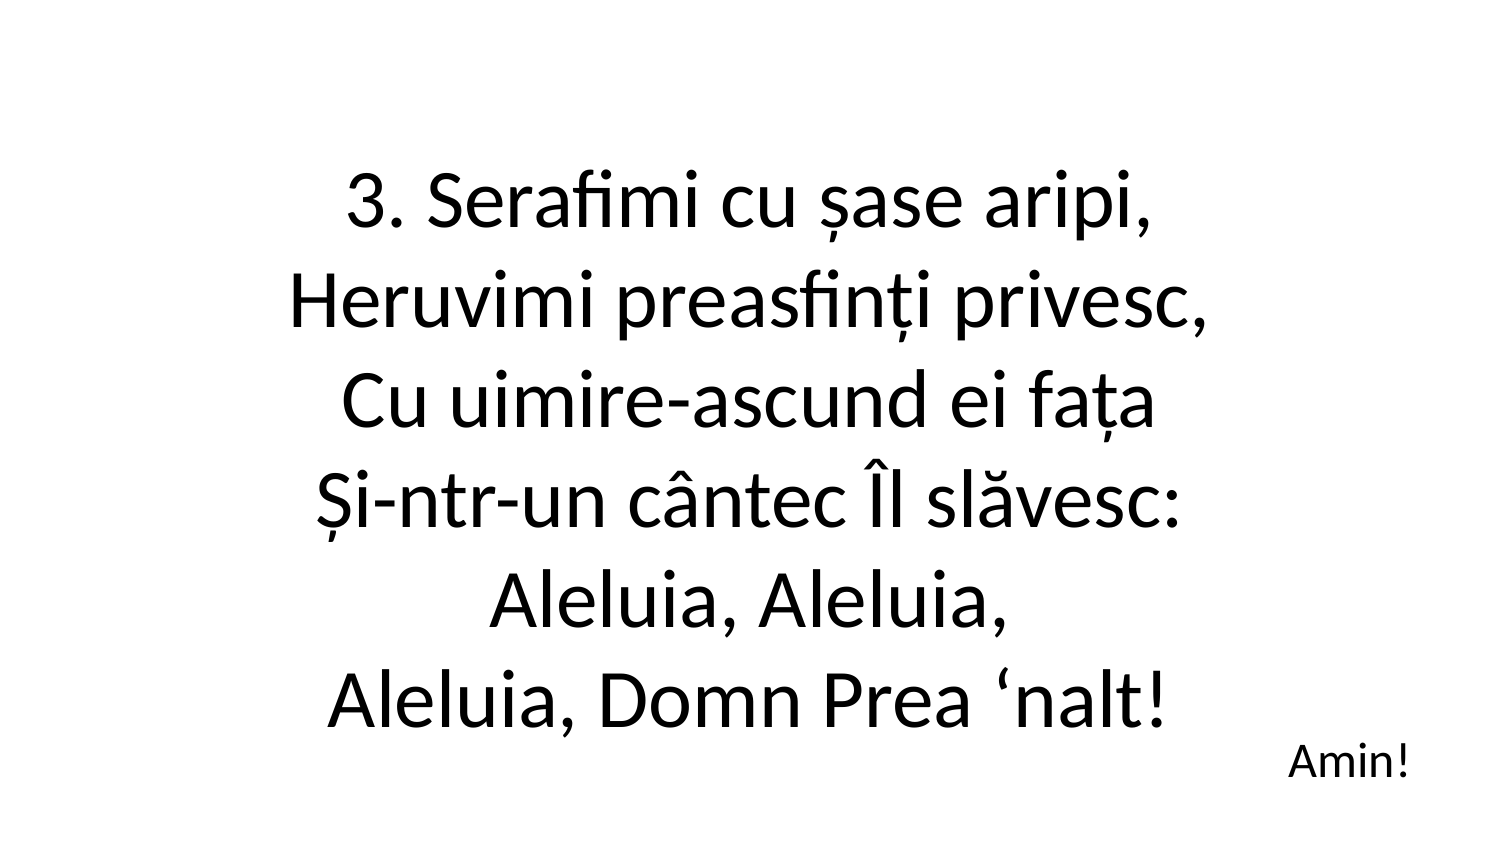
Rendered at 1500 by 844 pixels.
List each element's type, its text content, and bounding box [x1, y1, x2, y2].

text_box Amin! [1273, 674, 1427, 795]
text_box 3. Serafimi cu șase aripi, Heruvimi preasfinți privesc, Cu uimire-ascund ei fața Și-ntr-un cântec Îl slăvesc: Aleluia, Aleluia, Aleluia, Domn Prea ‘nalt! [273, 92, 1227, 752]
